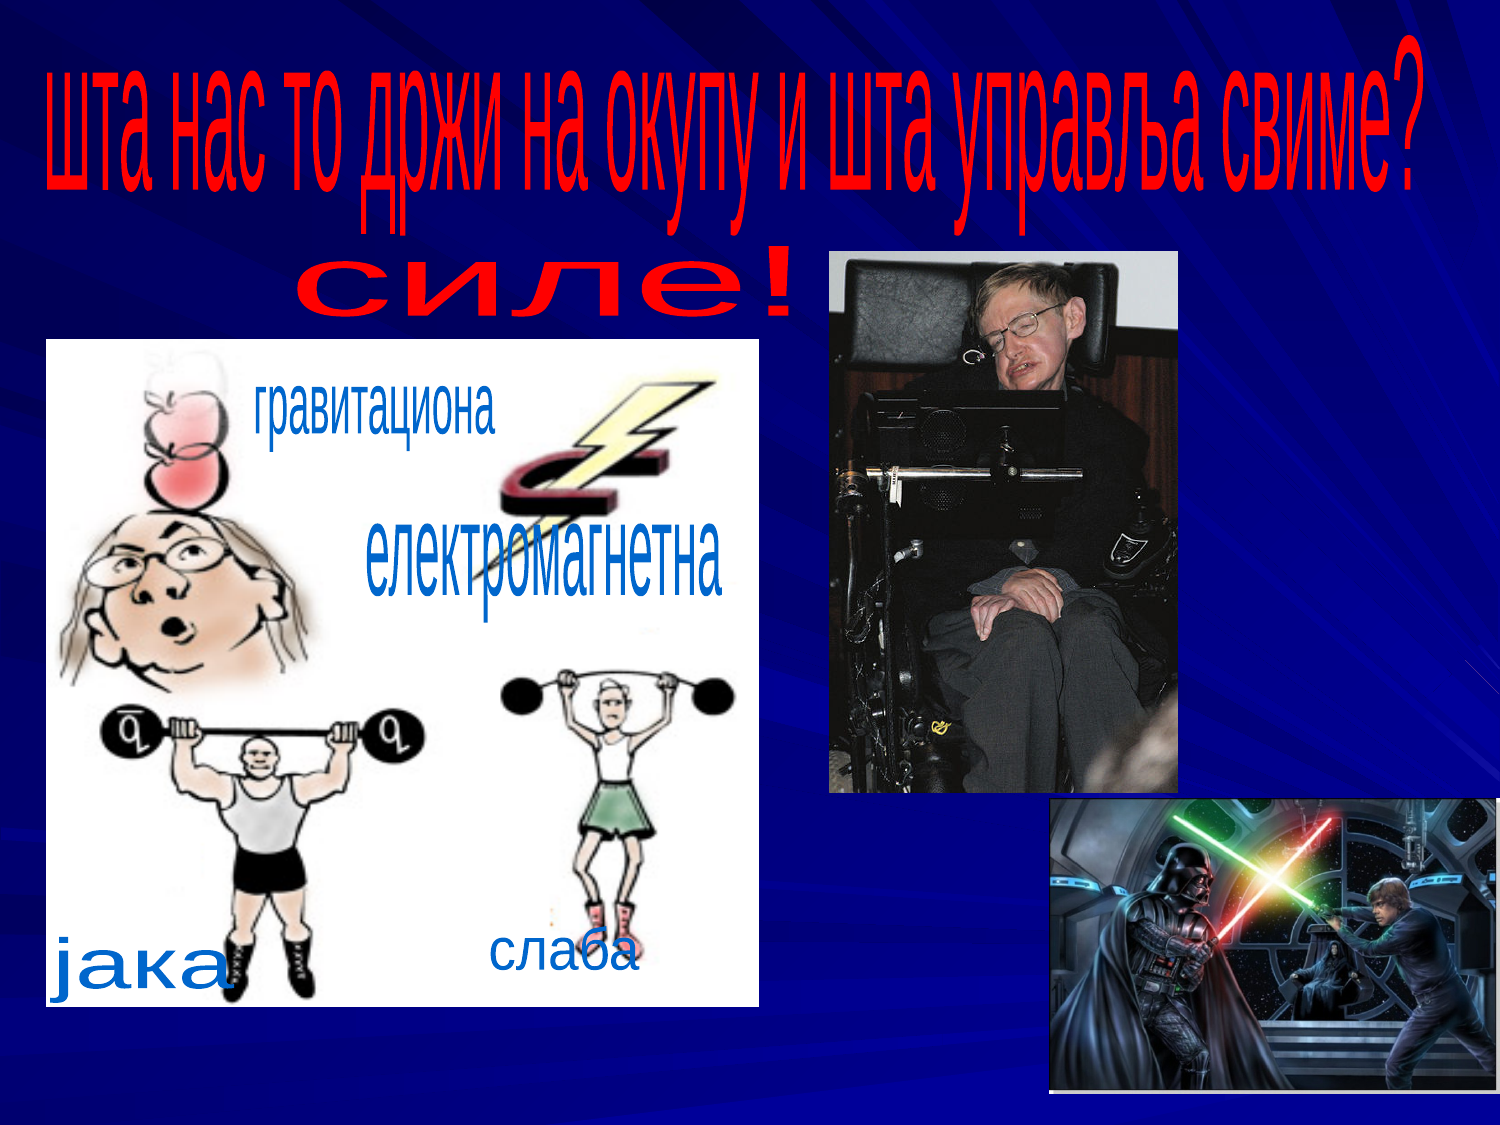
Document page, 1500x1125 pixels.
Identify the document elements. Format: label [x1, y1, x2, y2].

picture [1049, 798, 1500, 1094]
text_box [46, 339, 759, 1007]
text_box [549, 220, 786, 281]
picture [828, 251, 1178, 794]
